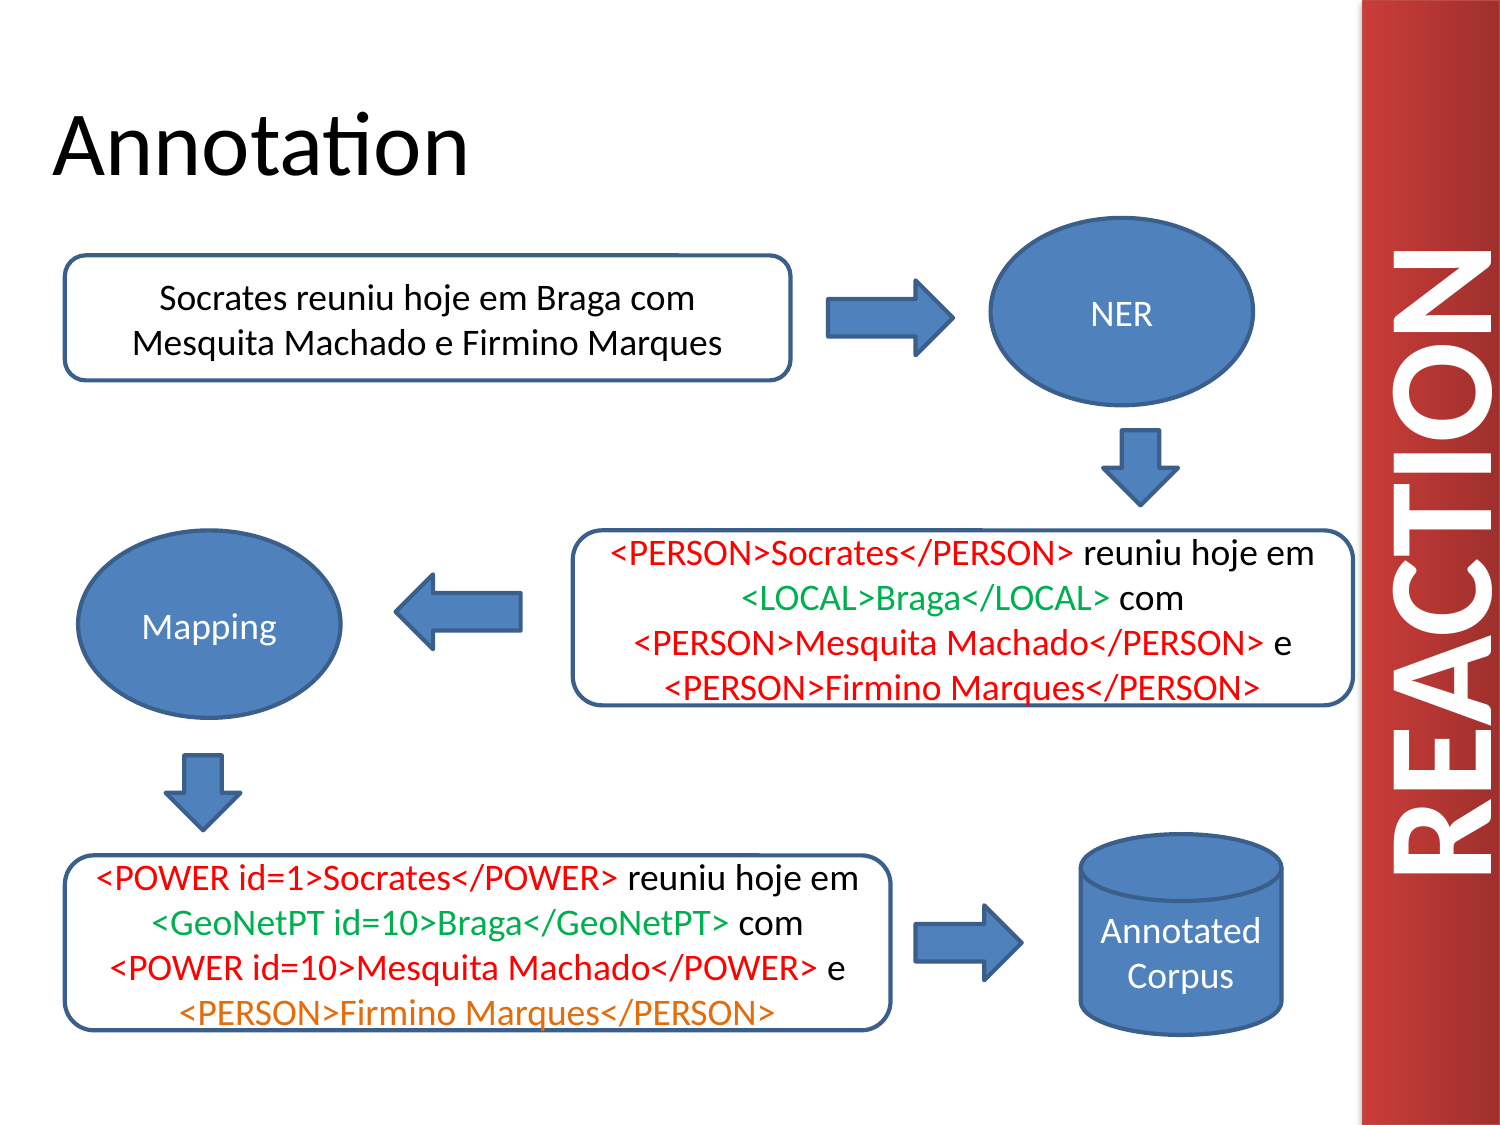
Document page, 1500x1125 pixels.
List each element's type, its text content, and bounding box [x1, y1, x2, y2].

text_box Socrates reuniu hoje em Braga com Mesquita Machado e Firmino Marques [62, 253, 793, 383]
text_box NER [988, 215, 1256, 408]
title Annotation [37, 45, 1388, 233]
text_box <POWER id=1>Socrates</POWER> reuniu hoje em <GeoNetPT id=10>Braga</GeoNetPT> com <POWER id=10>Mesquita Machado</POWER> e <PERSON>Firmino Marques</PERSON> [62, 853, 893, 1033]
text_box [825, 278, 956, 358]
text_box [393, 572, 523, 652]
text_box <PERSON>Socrates</PERSON> reuniu hoje em <LOCAL>Braga</LOCAL> com <PERSON>Mesquita Machado</PERSON> e <PERSON>Firmino Marques</PERSON> [570, 528, 1356, 708]
text_box Annotated Corpus [1078, 831, 1284, 1038]
text_box Mapping [75, 528, 343, 720]
text_box [913, 903, 1024, 983]
text_box [163, 753, 243, 833]
text_box [1101, 428, 1180, 508]
